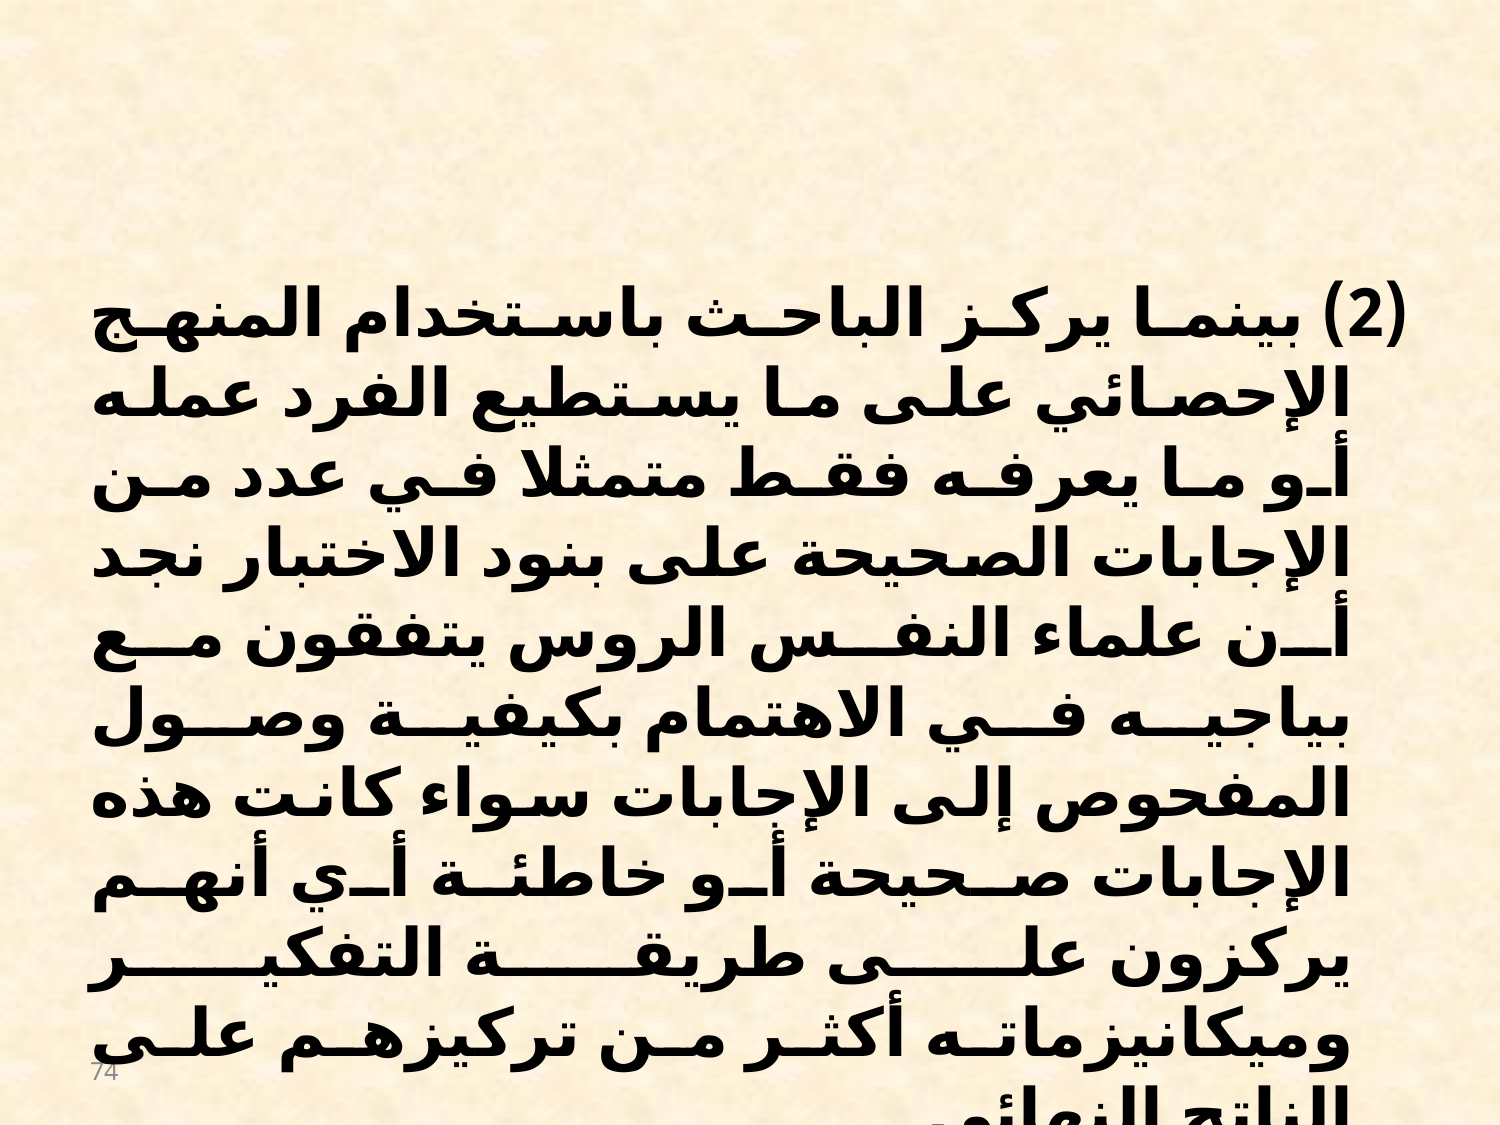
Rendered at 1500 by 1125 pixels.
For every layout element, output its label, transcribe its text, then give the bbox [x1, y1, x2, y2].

list (2) بينما يركز الباحث باستخدام المنهج الإحصائي على ما يستطيع الفرد عمله أو ما يعرفه فقط متمثلا في عدد من الإجابات الصحيحة على بنود الاختبار نجد أن علماء النفس الروس يتفقون مع بياجيه في الاهتمام بكيفية وصول المفحوص إلى الإجابات سواء كانت هذه الإجابات صحيحة أو خاطئة أي أنهم يركزون على طريقة التفكير وميكانيزماته أكثر من تركيزهم على الناتج النهائي. [75, 262, 1425, 1005]
picture [0, 0, 1500, 1125]
slide_number 74 [75, 1042, 425, 1103]
